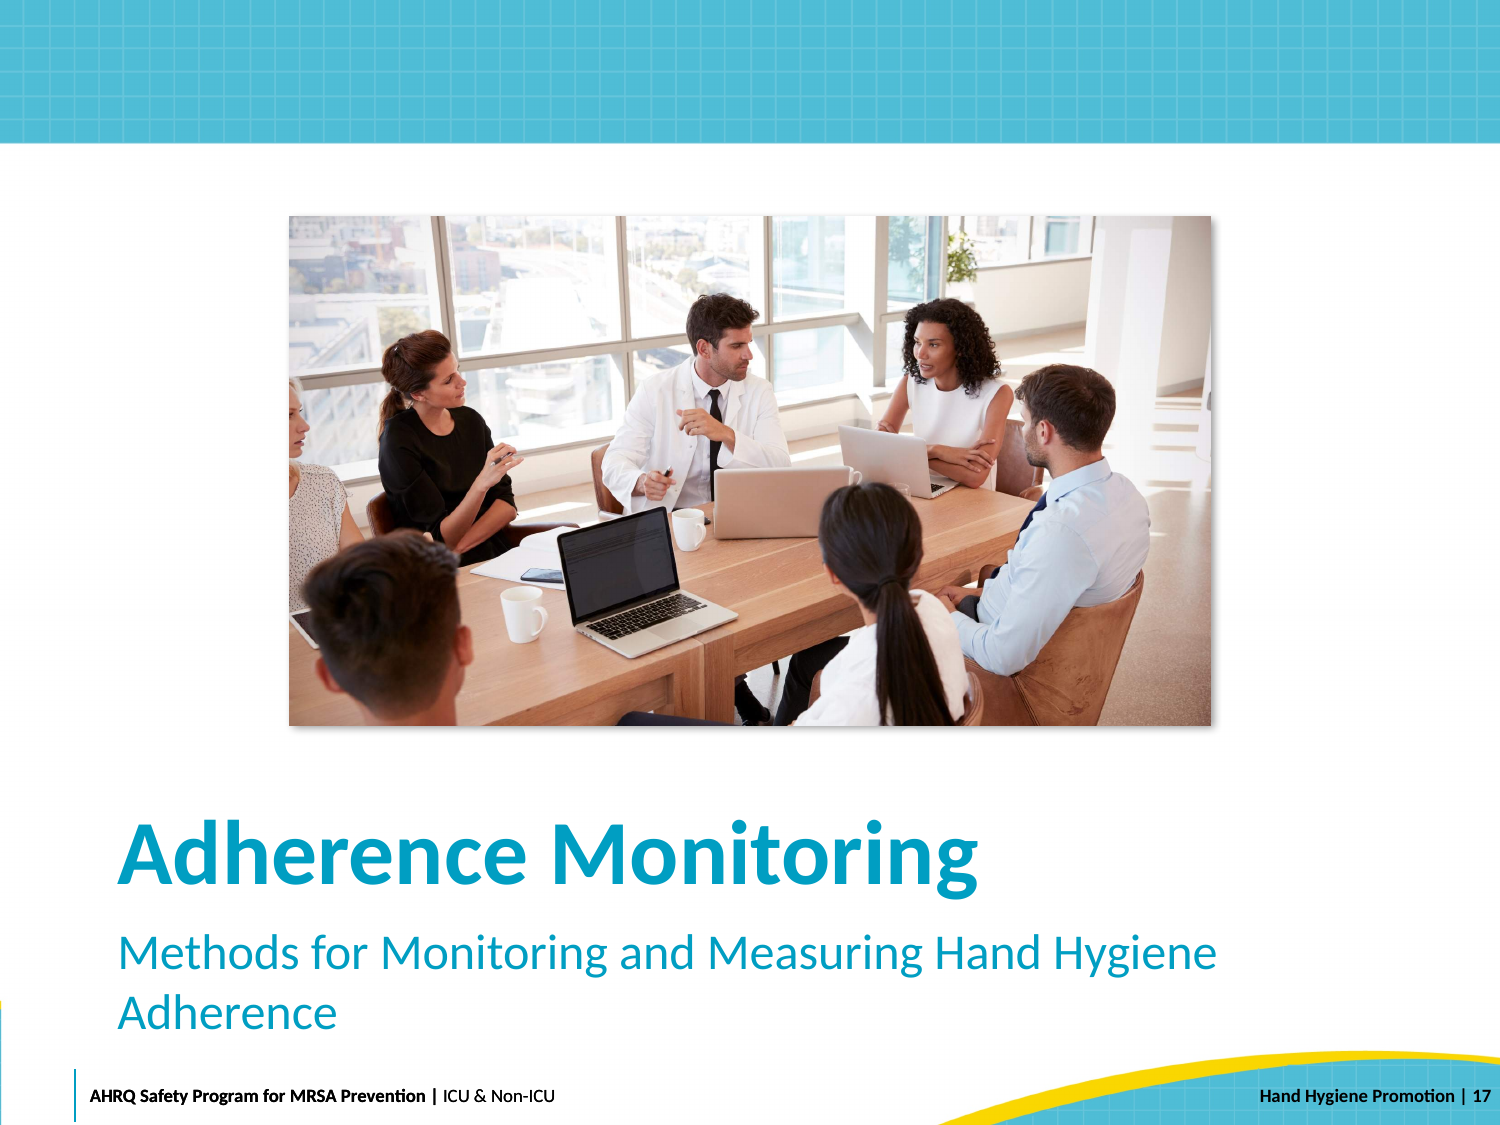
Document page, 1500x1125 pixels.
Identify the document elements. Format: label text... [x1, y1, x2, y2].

picture [0, 0, 1500, 1125]
title Adherence Monitoring [102, 775, 1397, 912]
slide_number | 17 [1455, 1065, 1500, 1125]
list Methods for Monitoring and Measuring Hand Hygiene Adherence [102, 912, 1397, 1049]
